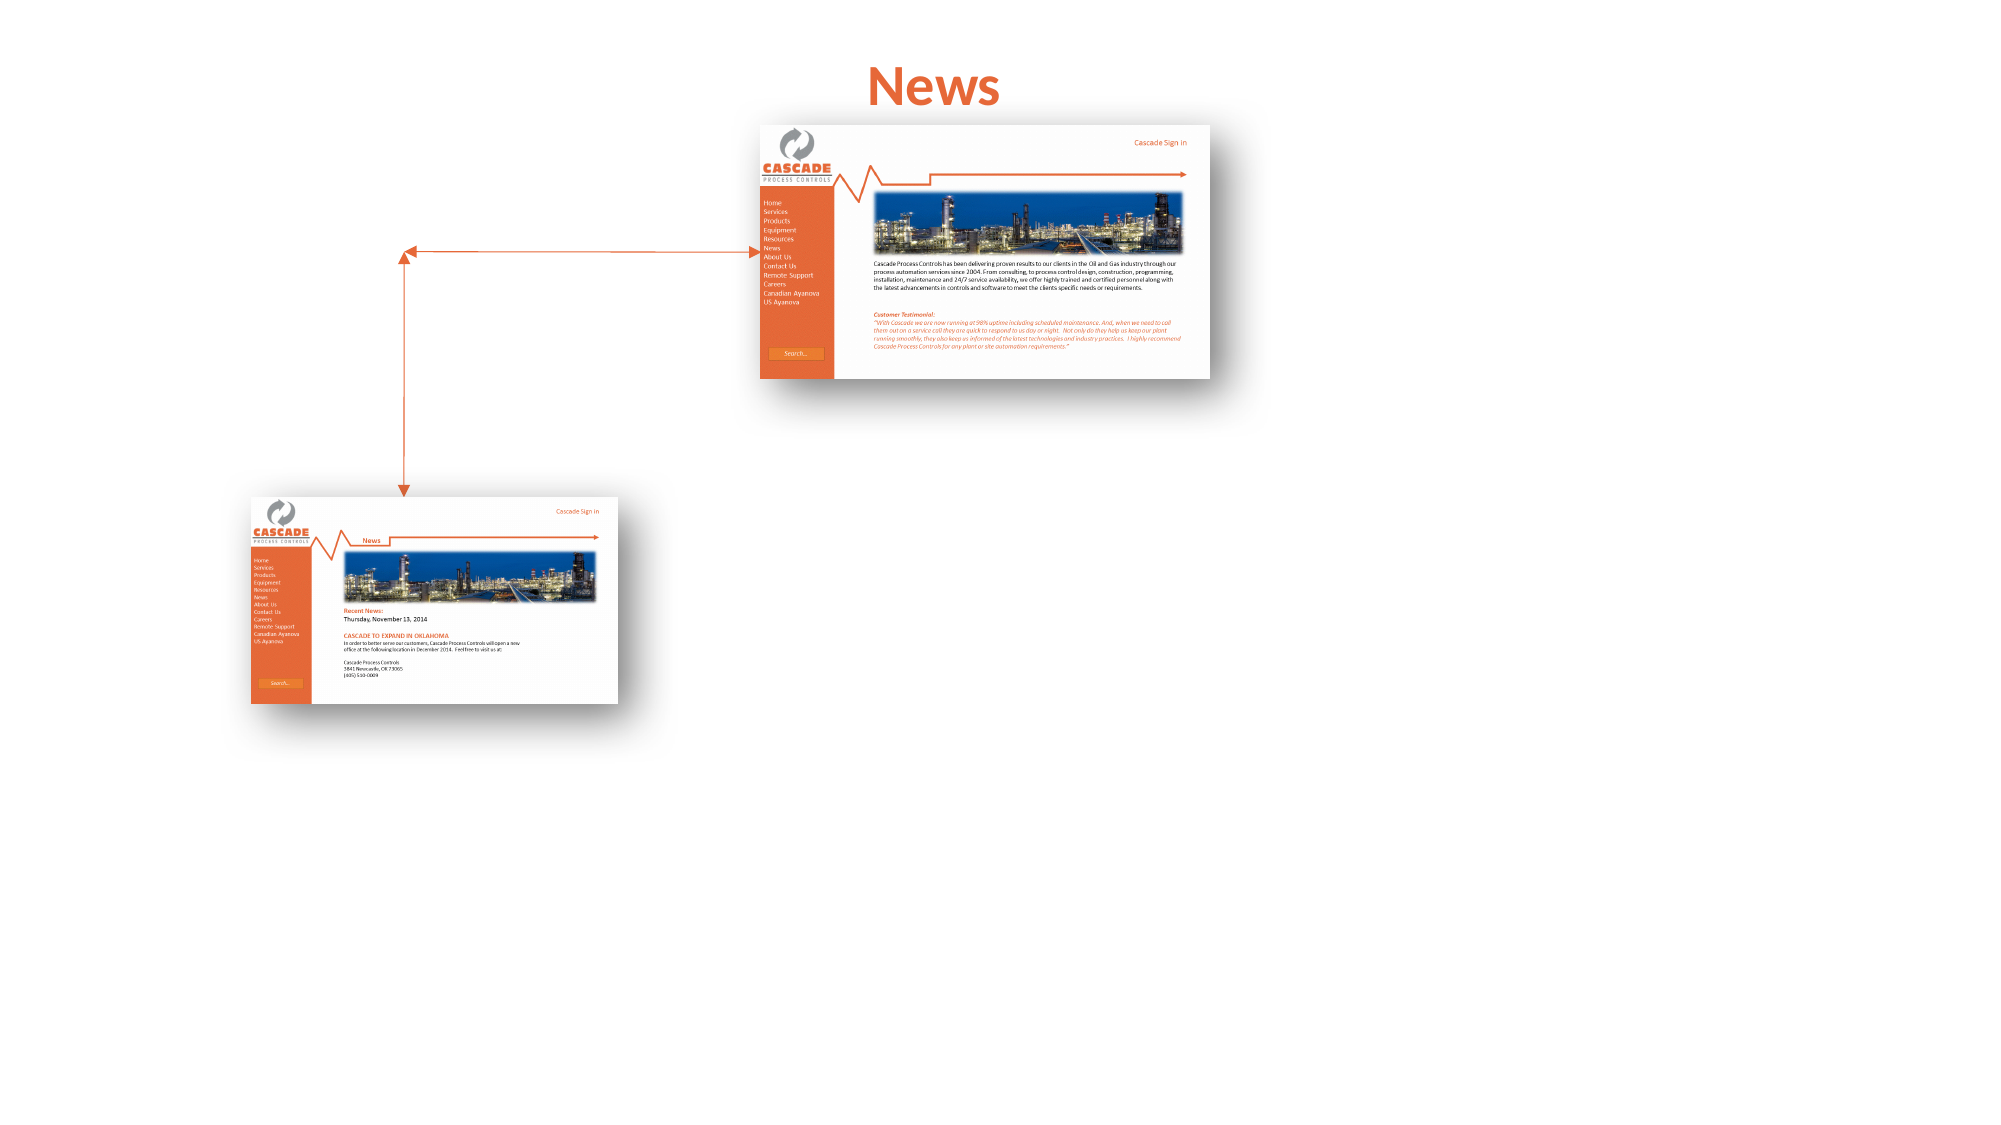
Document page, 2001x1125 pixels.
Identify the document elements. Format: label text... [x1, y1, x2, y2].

picture [760, 125, 1210, 379]
text_box News [852, 40, 1017, 125]
picture [251, 497, 618, 704]
